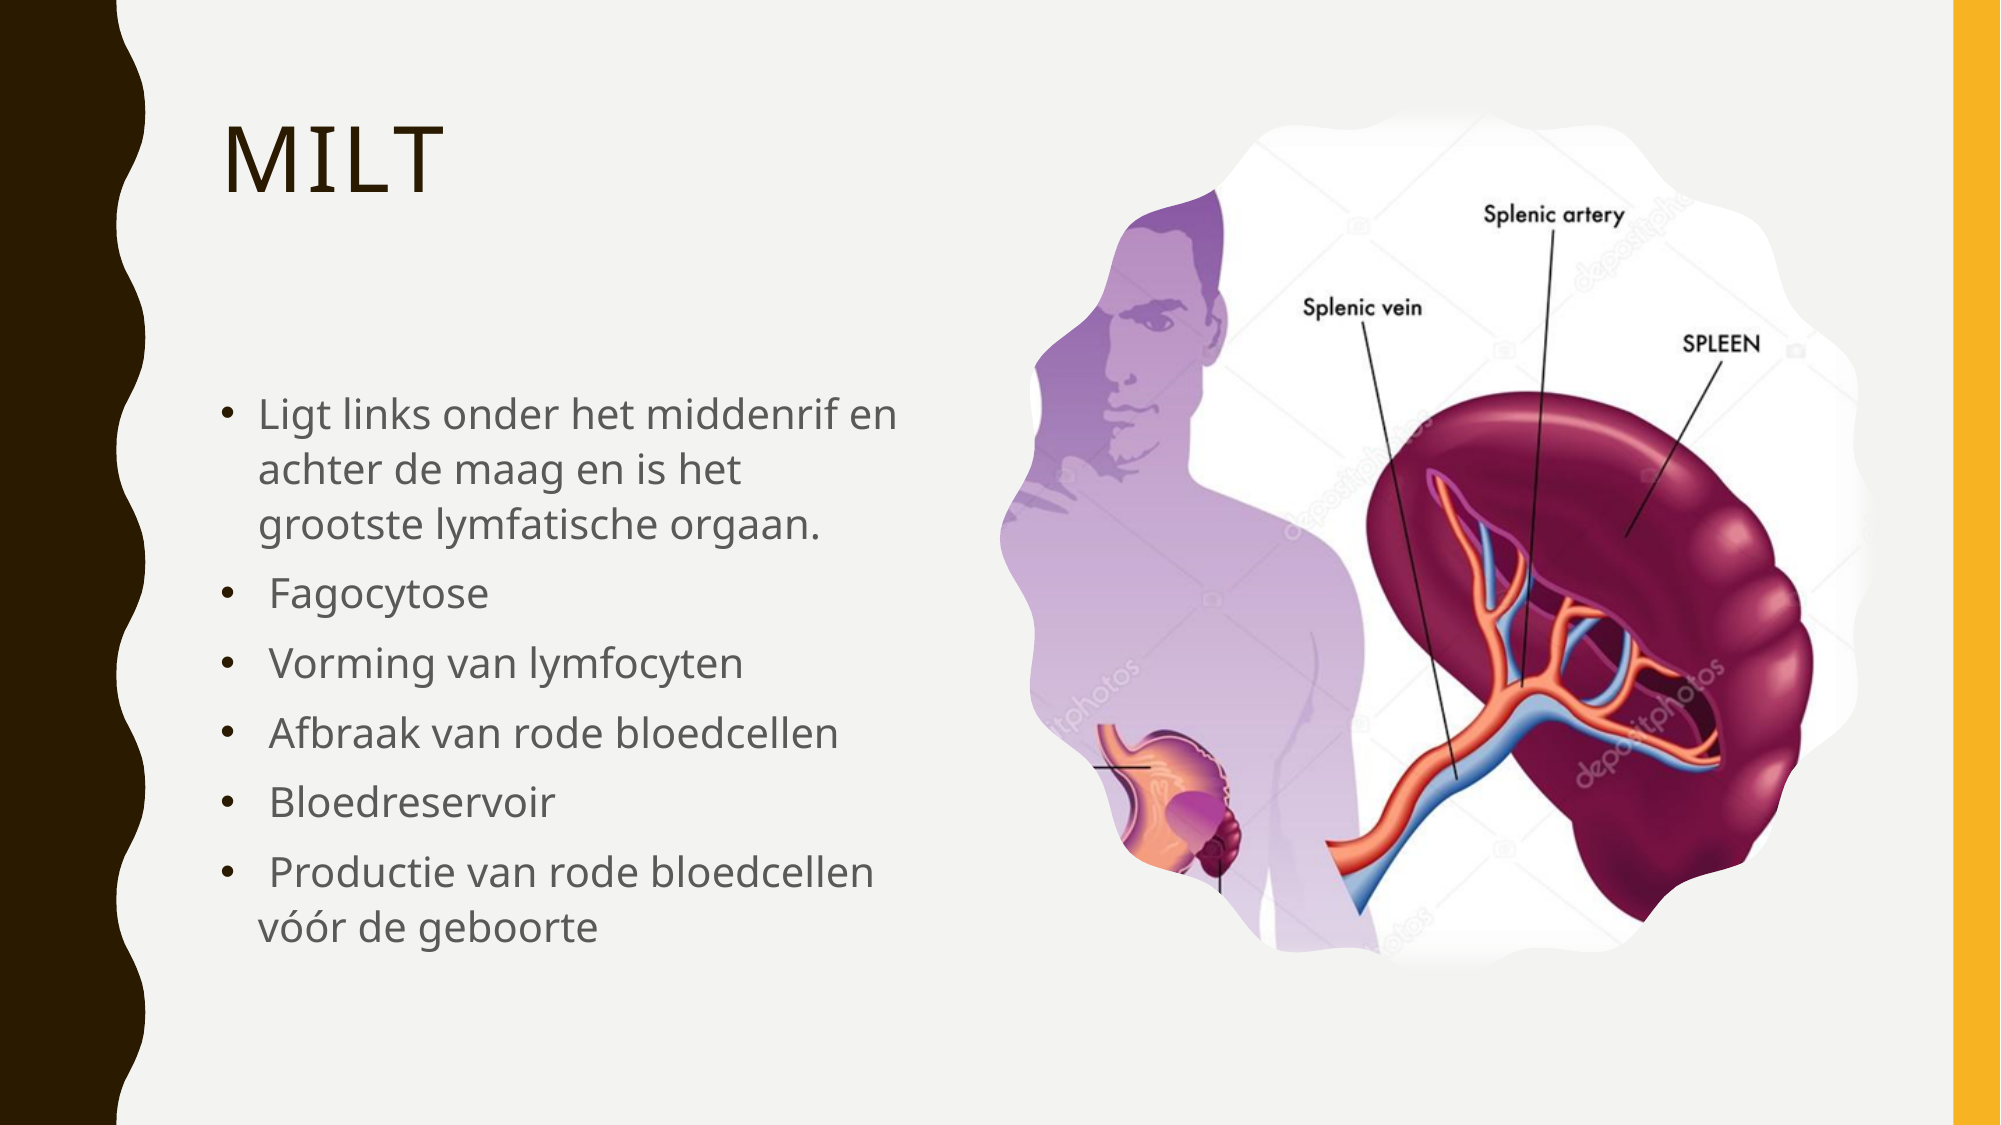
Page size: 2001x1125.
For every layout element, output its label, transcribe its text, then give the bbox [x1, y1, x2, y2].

picture [999, 95, 1889, 983]
list Ligt links onder het middenrif en achter de maag en is het grootste lymfatische orgaan. Fagocytose Vorming van lymfocyten Afbraak van rode bloedcellen Bloedreservoir Productie van rode bloedcellen vóór de geboorte [205, 375, 922, 965]
title Milt [205, 105, 921, 323]
